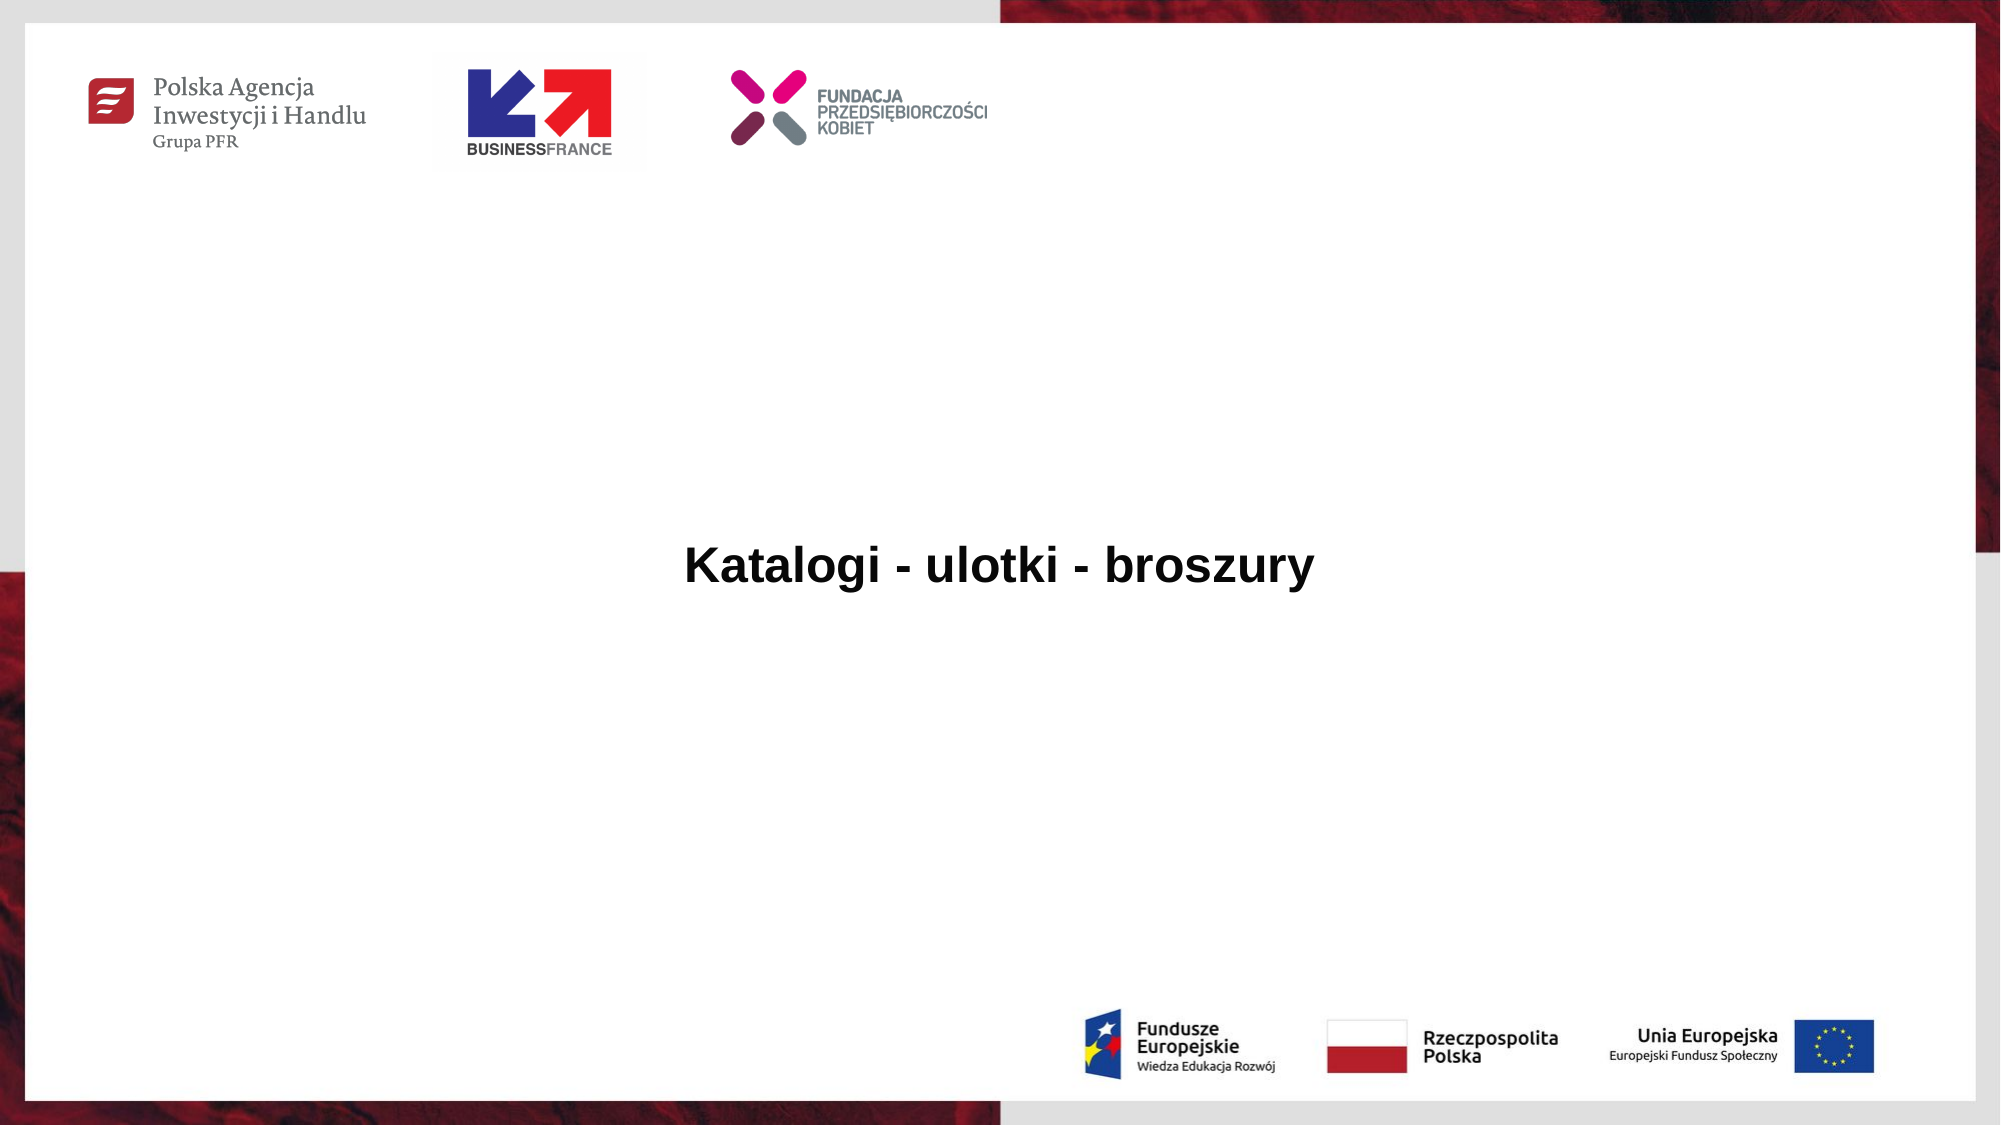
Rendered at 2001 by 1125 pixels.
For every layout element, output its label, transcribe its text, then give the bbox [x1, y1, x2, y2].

picture [0, 0, 2001, 1125]
text_box Katalogi - ulotki - broszury [453, 528, 1547, 597]
